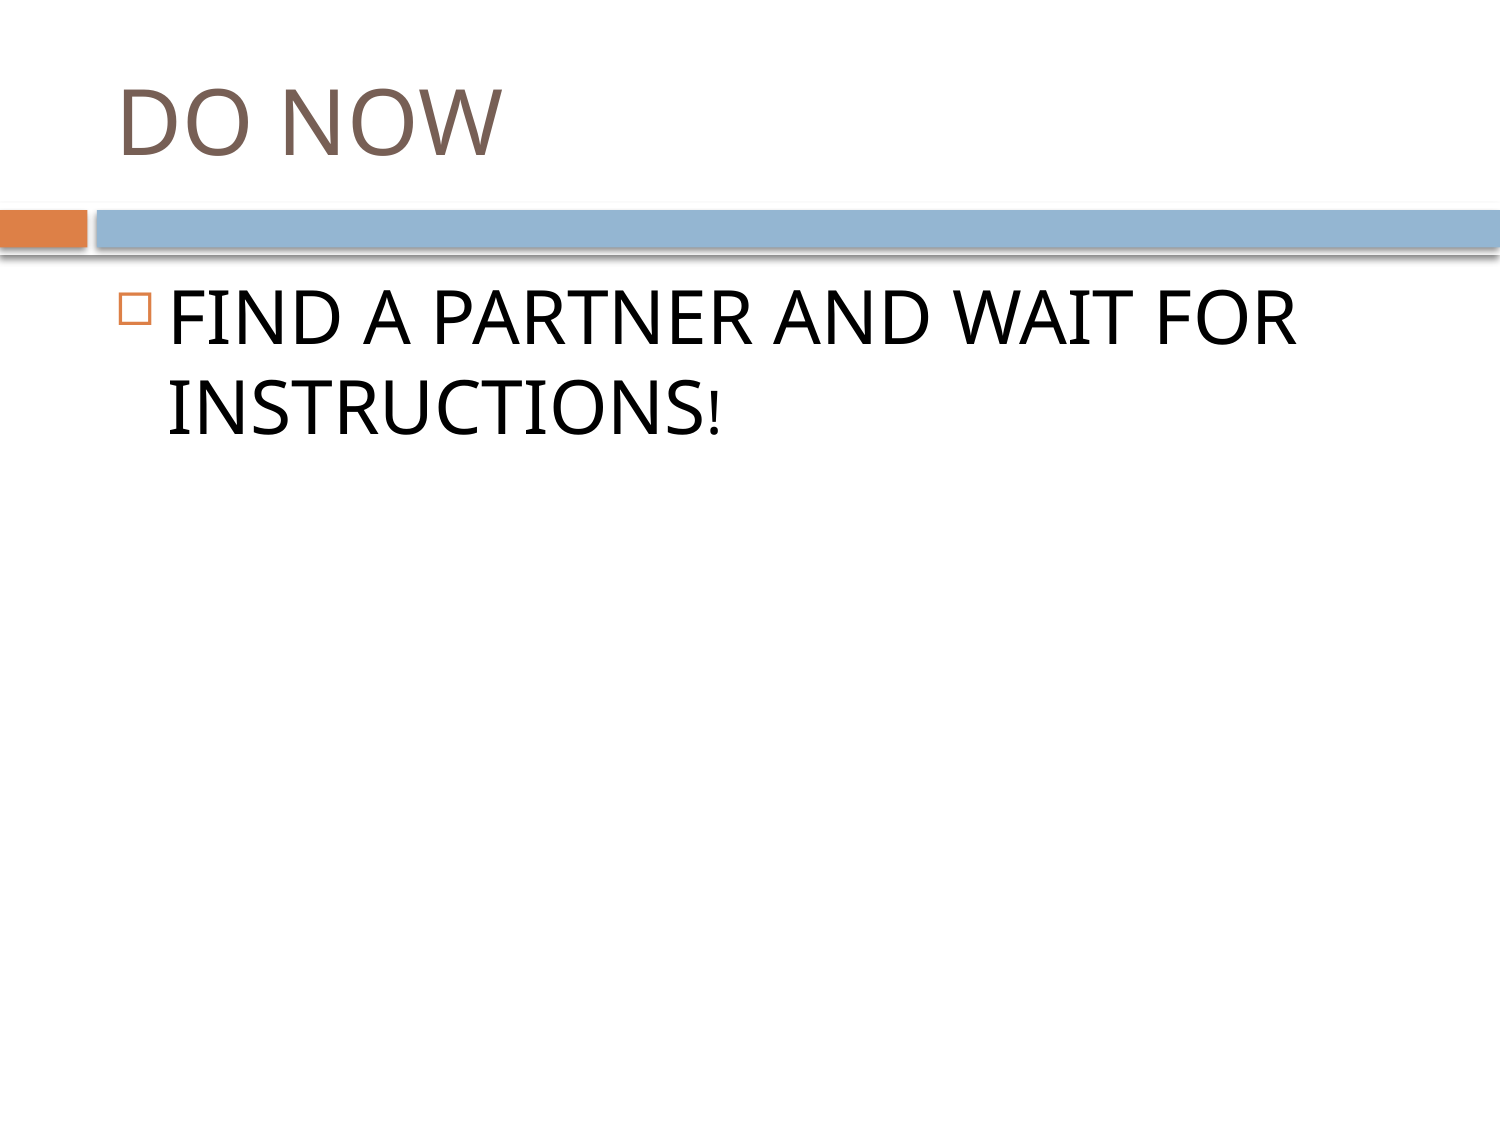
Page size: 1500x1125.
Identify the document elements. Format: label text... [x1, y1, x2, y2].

title DO NOW [100, 37, 1438, 200]
list FIND A PARTNER AND WAIT FOR INSTRUCTIONS! [100, 262, 1438, 1000]
